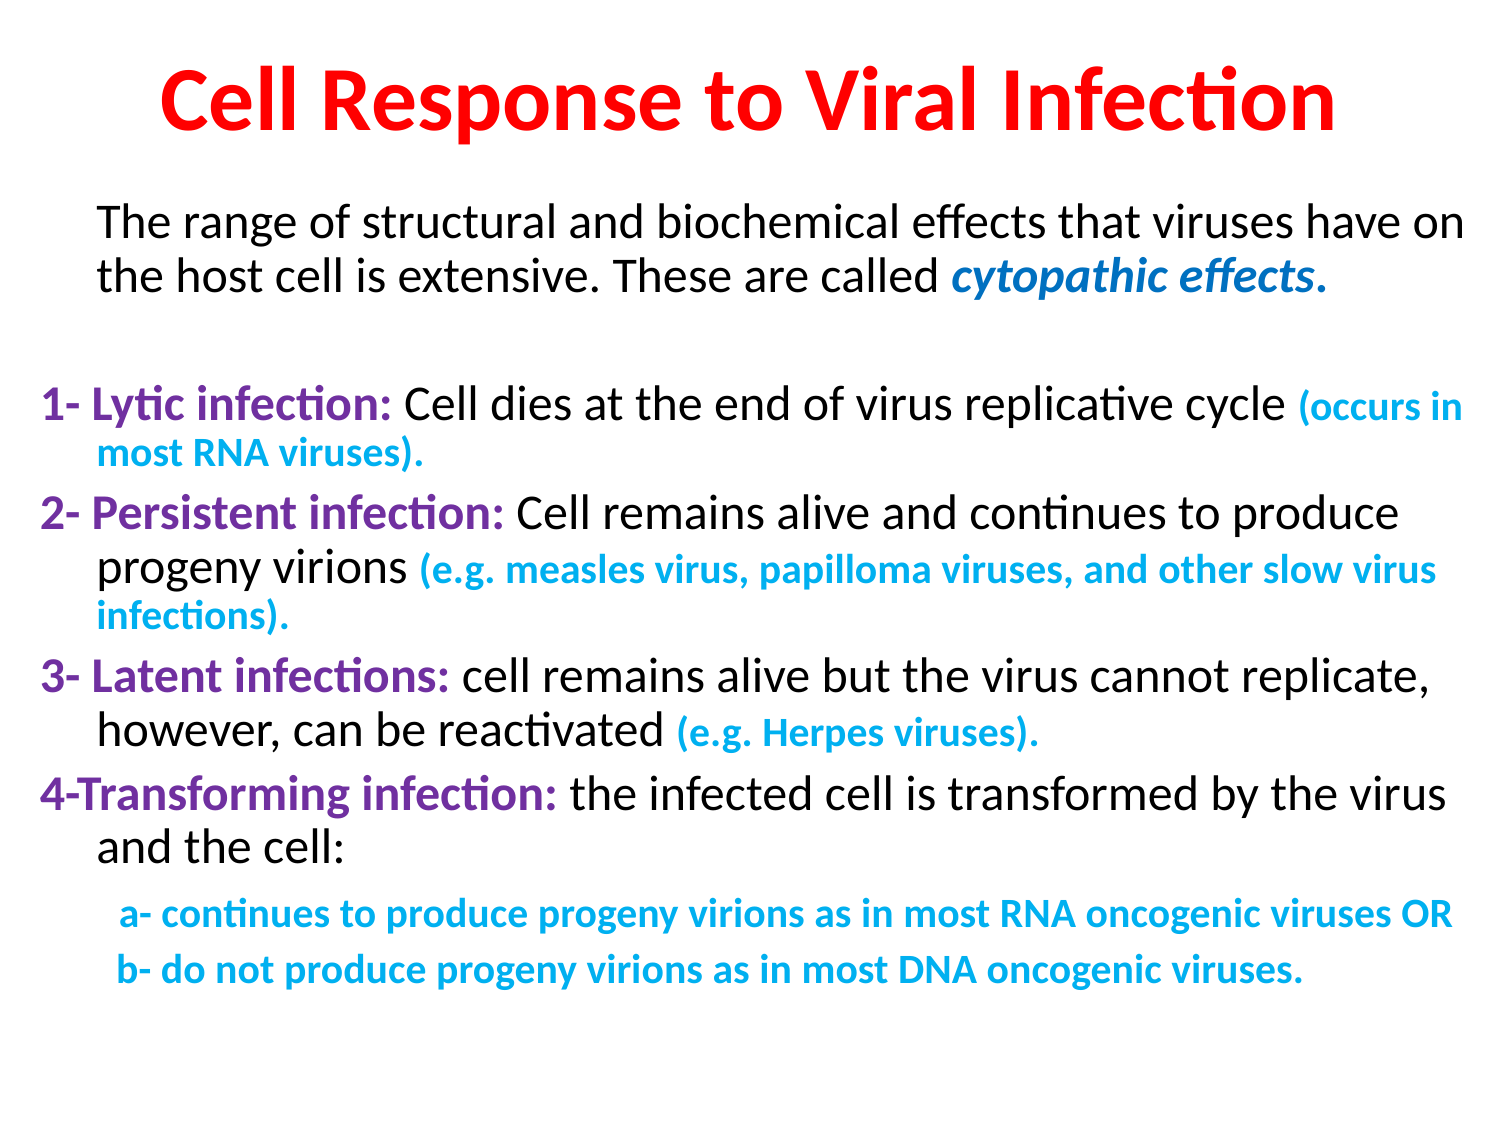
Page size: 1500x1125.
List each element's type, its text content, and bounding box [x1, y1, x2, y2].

list The range of structural and biochemical effects that viruses have on the host cell is extensive. These are called cytopathic effects. 1- Lytic infection: Cell dies at the end of virus replicative cycle (occurs in most RNA viruses). 2- Persistent infection: Cell remains alive and continues to produce progeny virions (e.g. measles virus, papilloma viruses, and other slow virus infections). 3- Latent infections: cell remains alive but the virus cannot replicate, however, can be reactivated (e.g. Herpes viruses). 4-Transforming infection: the infected cell is transformed by the virus and the cell: a- continues to produce progeny virions as in most RNA oncogenic viruses OR b- do not produce progeny virions as in most DNA oncogenic viruses. [24, 187, 1500, 1094]
title Cell Response to Viral Infection [75, 0, 1425, 187]
